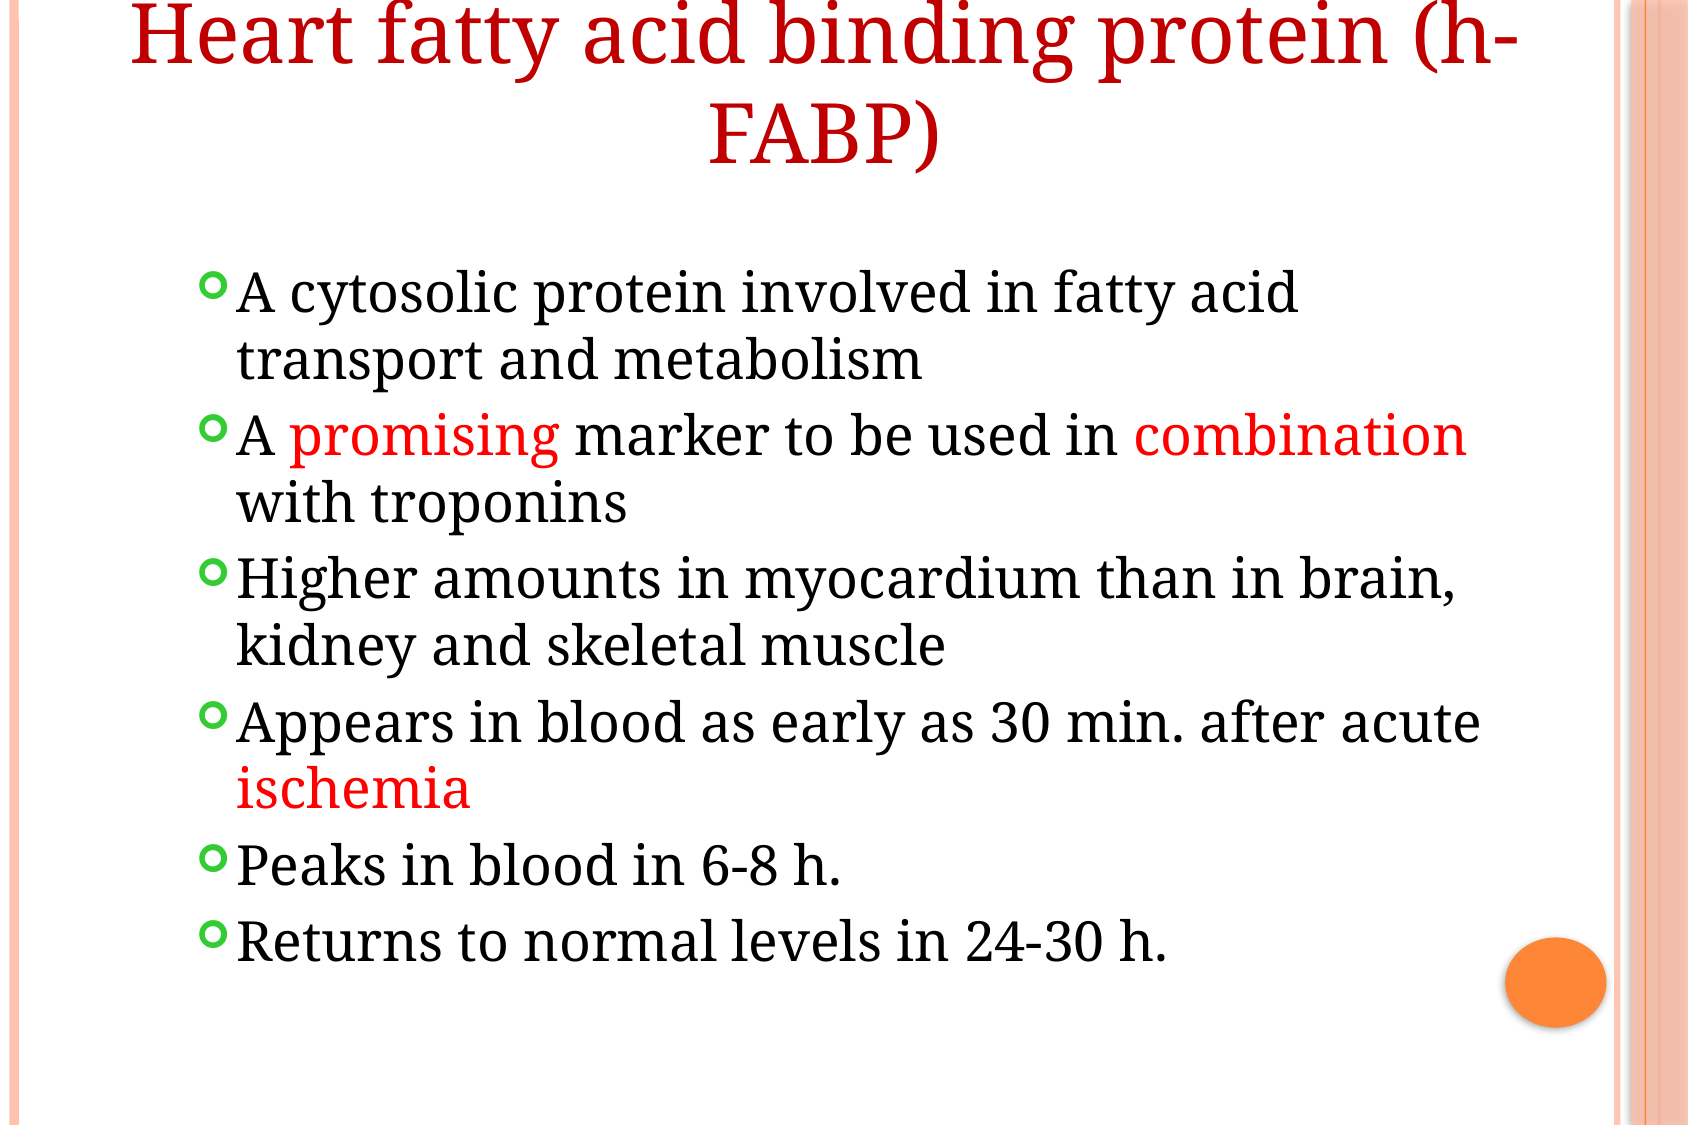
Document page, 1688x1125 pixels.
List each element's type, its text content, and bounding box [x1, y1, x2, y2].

list A cytosolic protein involved in fatty acid transport and metabolism A promising marker to be used in combination with troponins Higher amounts in myocardium than in brain, kidney and skeletal muscle Appears in blood as early as 30 min. after acute ischemia Peaks in blood in 6-8 h. Returns to normal levels in 24-30 h. [181, 249, 1532, 988]
text_box Heart fatty acid binding protein (h-FABP) [43, 37, 1607, 188]
